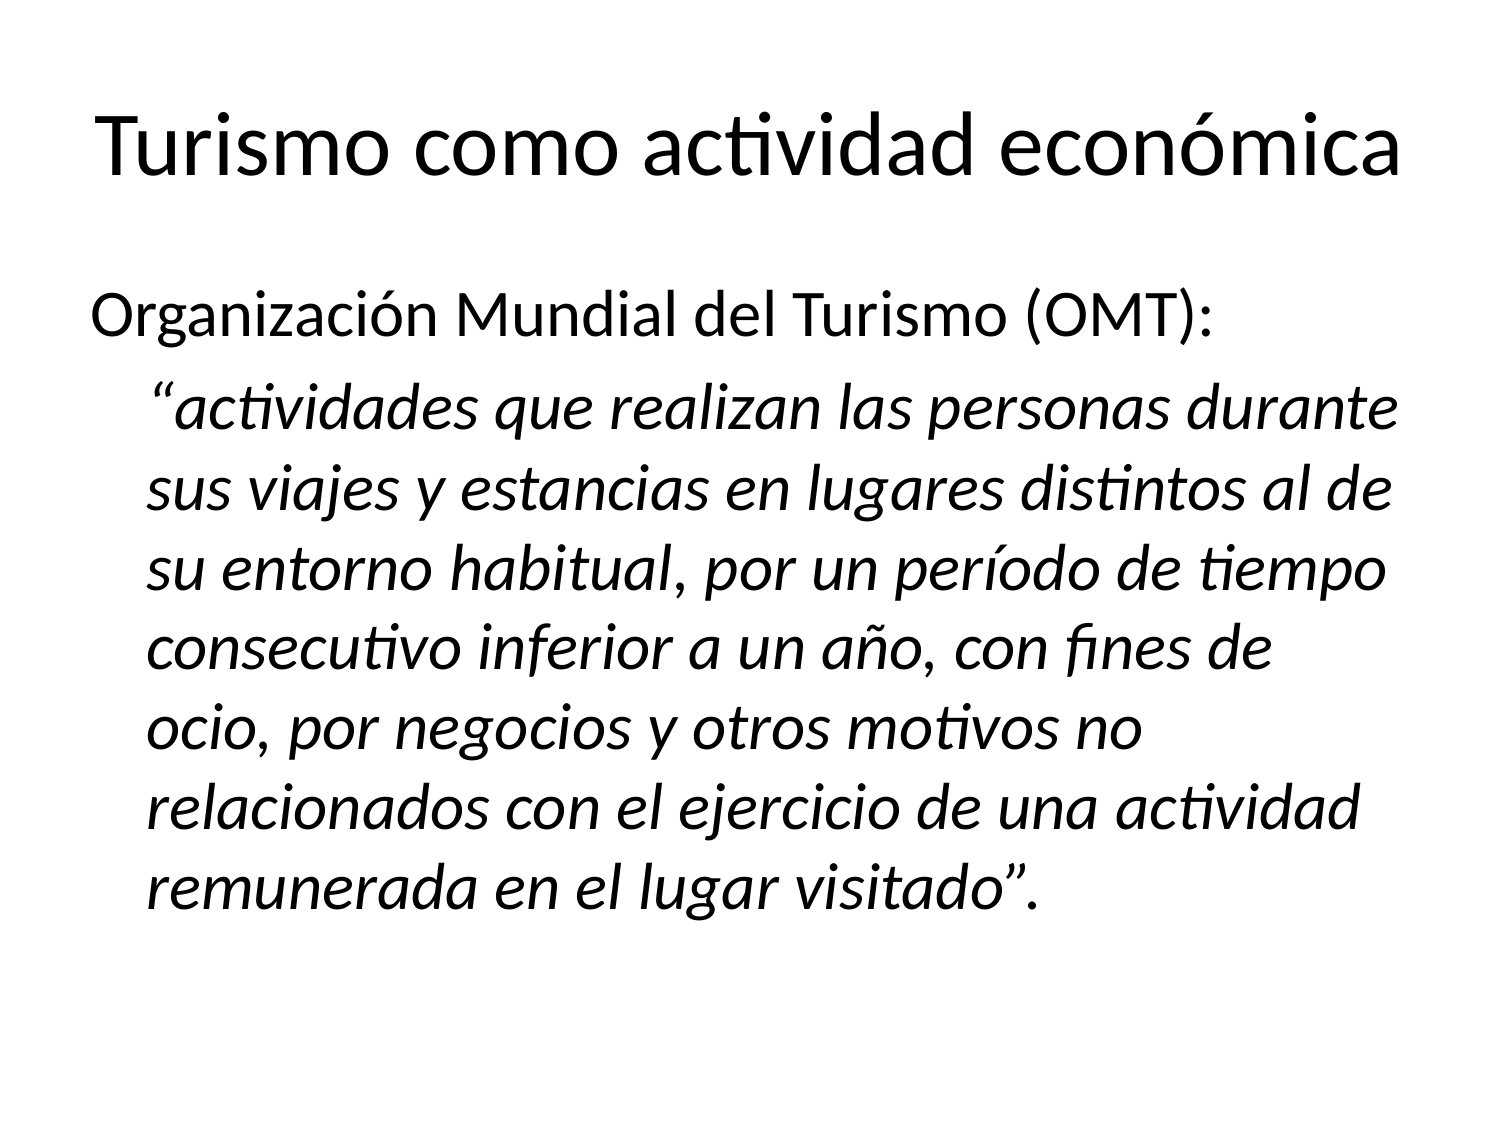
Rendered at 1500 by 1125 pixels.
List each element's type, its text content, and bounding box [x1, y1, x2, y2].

title Turismo como actividad económica [75, 45, 1425, 233]
list Organización Mundial del Turismo (OMT): “actividades que realizan las personas durante sus viajes y estancias en lugares distintos al de su entorno habitual, por un período de tiempo consecutivo inferior a un año, con fines de ocio, por negocios y otros motivos no relacionados con el ejercicio de una actividad remunerada en el lugar visitado”. [75, 262, 1425, 1005]
